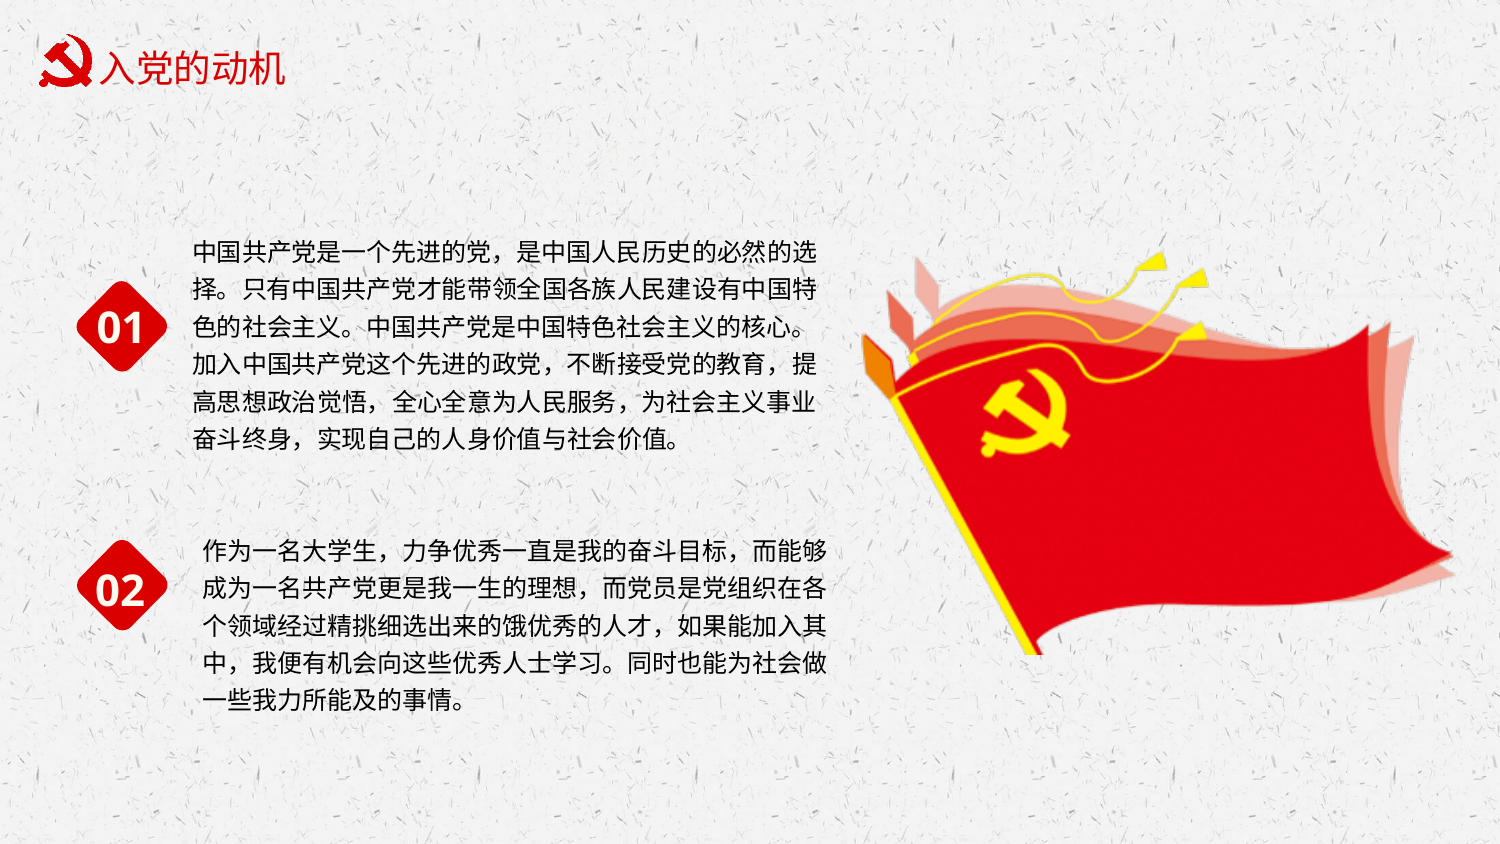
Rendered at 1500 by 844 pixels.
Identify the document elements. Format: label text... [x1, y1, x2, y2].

picture [0, 0, 1500, 844]
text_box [77, 549, 163, 624]
text_box 中国共产党是一个先进的党，是中国人民历史的必然的选择。只有中国共产党才能带领全国各族人民建设有中国特色的社会主义。中国共产党是中国特色社会主义的核心。加入中国共产党这个先进的政党，不断接受党的教育，提高思想政治觉悟，全心全意为人民服务，为社会主义事业奋斗终身，实现自己的人身价值与社会价值。 [177, 221, 812, 461]
text_box 作为一名大学生，力争优秀一直是我的奋斗目标，而能够成为一名共产党更是我一生的理想，而党员是党组织在各个领域经过精挑细选出来的饿优秀的人才，如果能加入其中，我便有机会向这些优秀人士学习。同时也能为社会做一些我力所能及的事情。 [187, 520, 850, 723]
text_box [79, 290, 165, 362]
